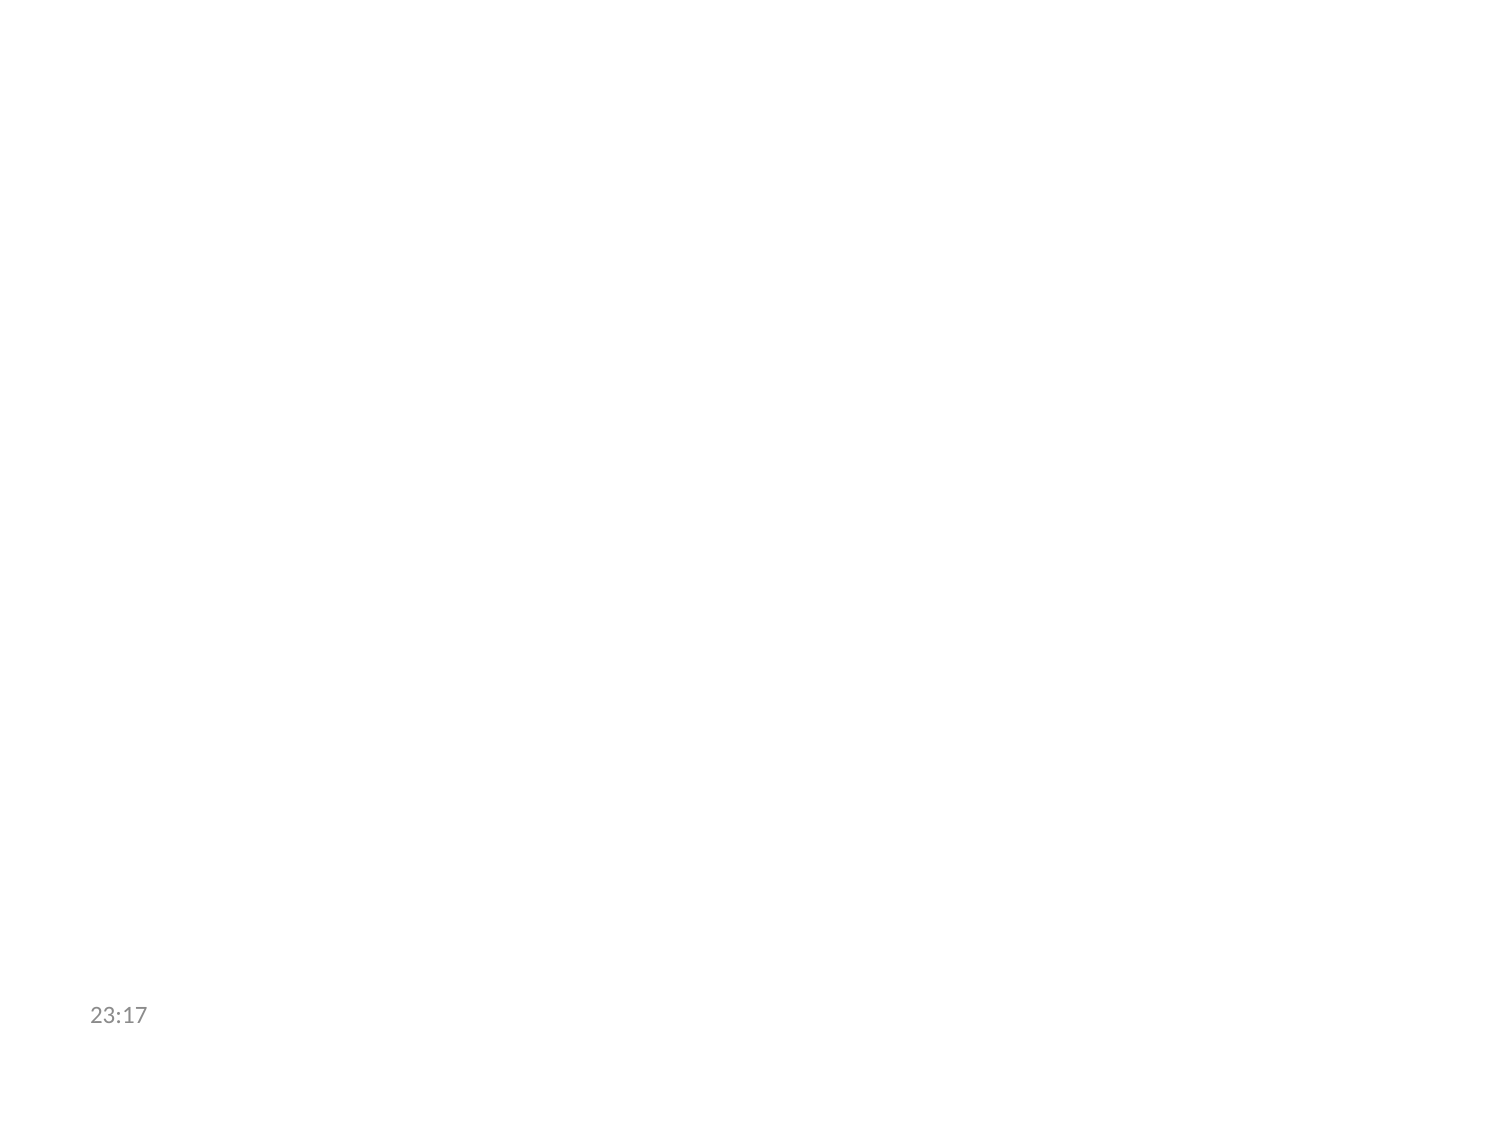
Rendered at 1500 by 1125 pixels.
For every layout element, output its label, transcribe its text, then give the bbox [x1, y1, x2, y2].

text_box 15:35 [75, 983, 425, 1044]
